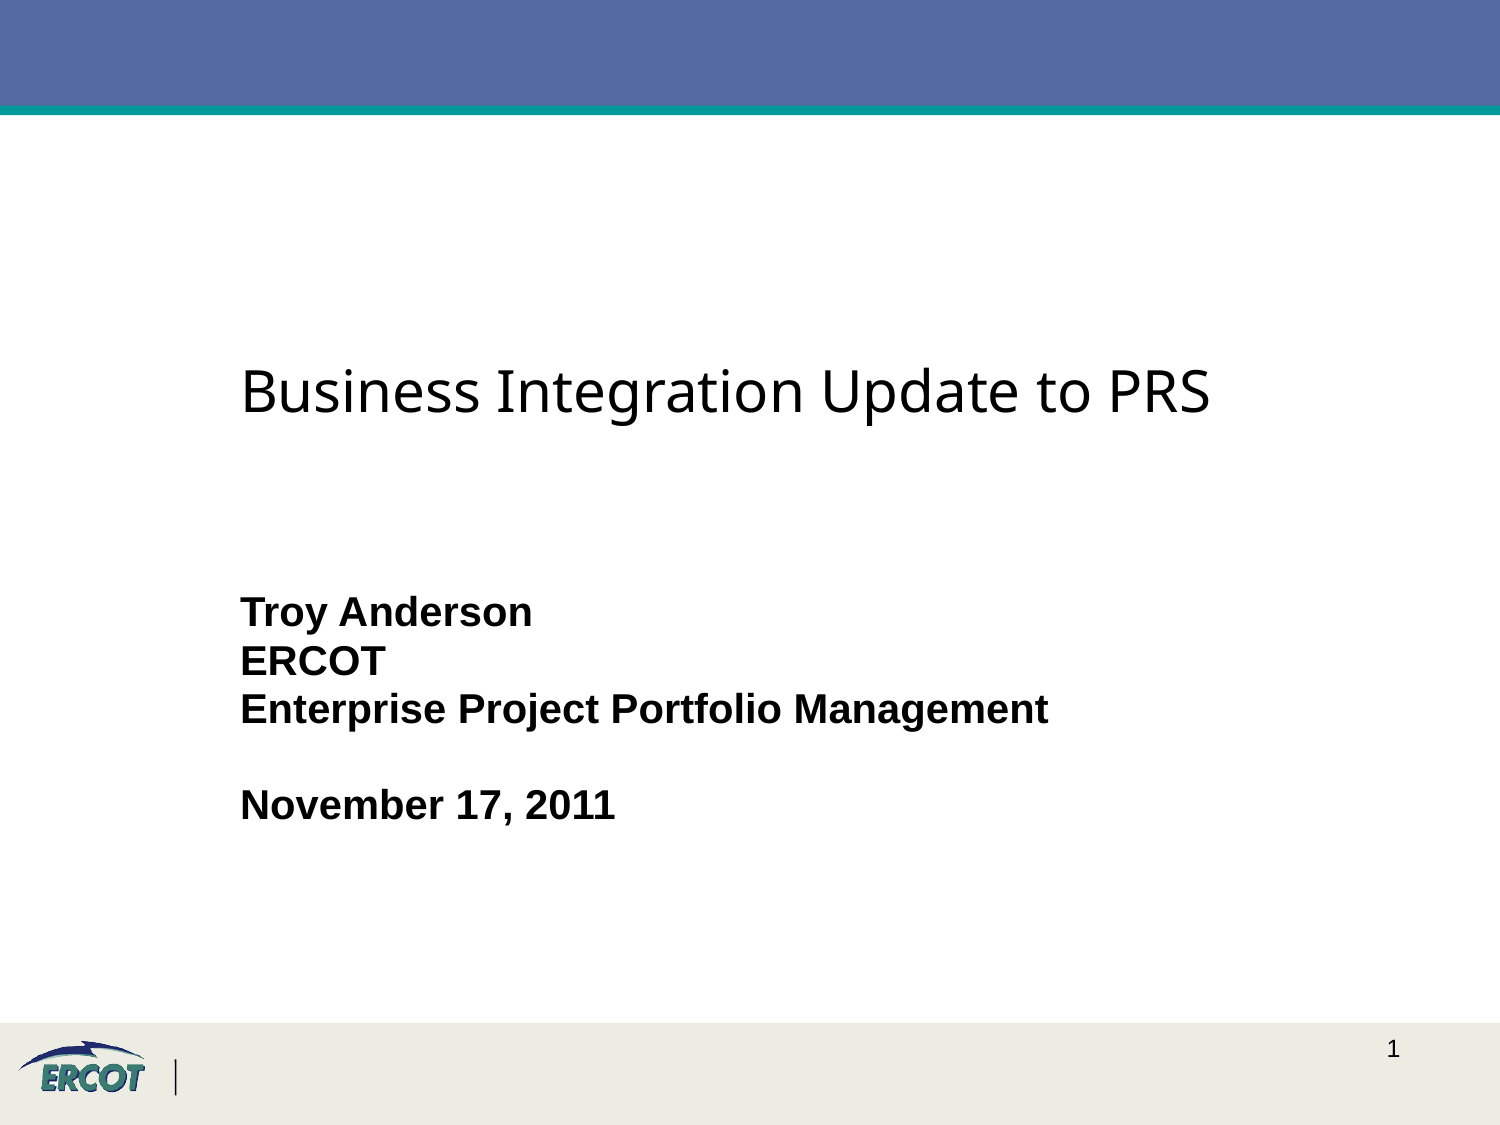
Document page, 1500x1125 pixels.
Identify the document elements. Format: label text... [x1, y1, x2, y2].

text_box Business Integration Update to PRS [224, 287, 1413, 491]
picture [10, 1031, 151, 1111]
text_box Troy Anderson ERCOT Enterprise Project Portfolio Management November 17, 2011 [225, 587, 1375, 900]
